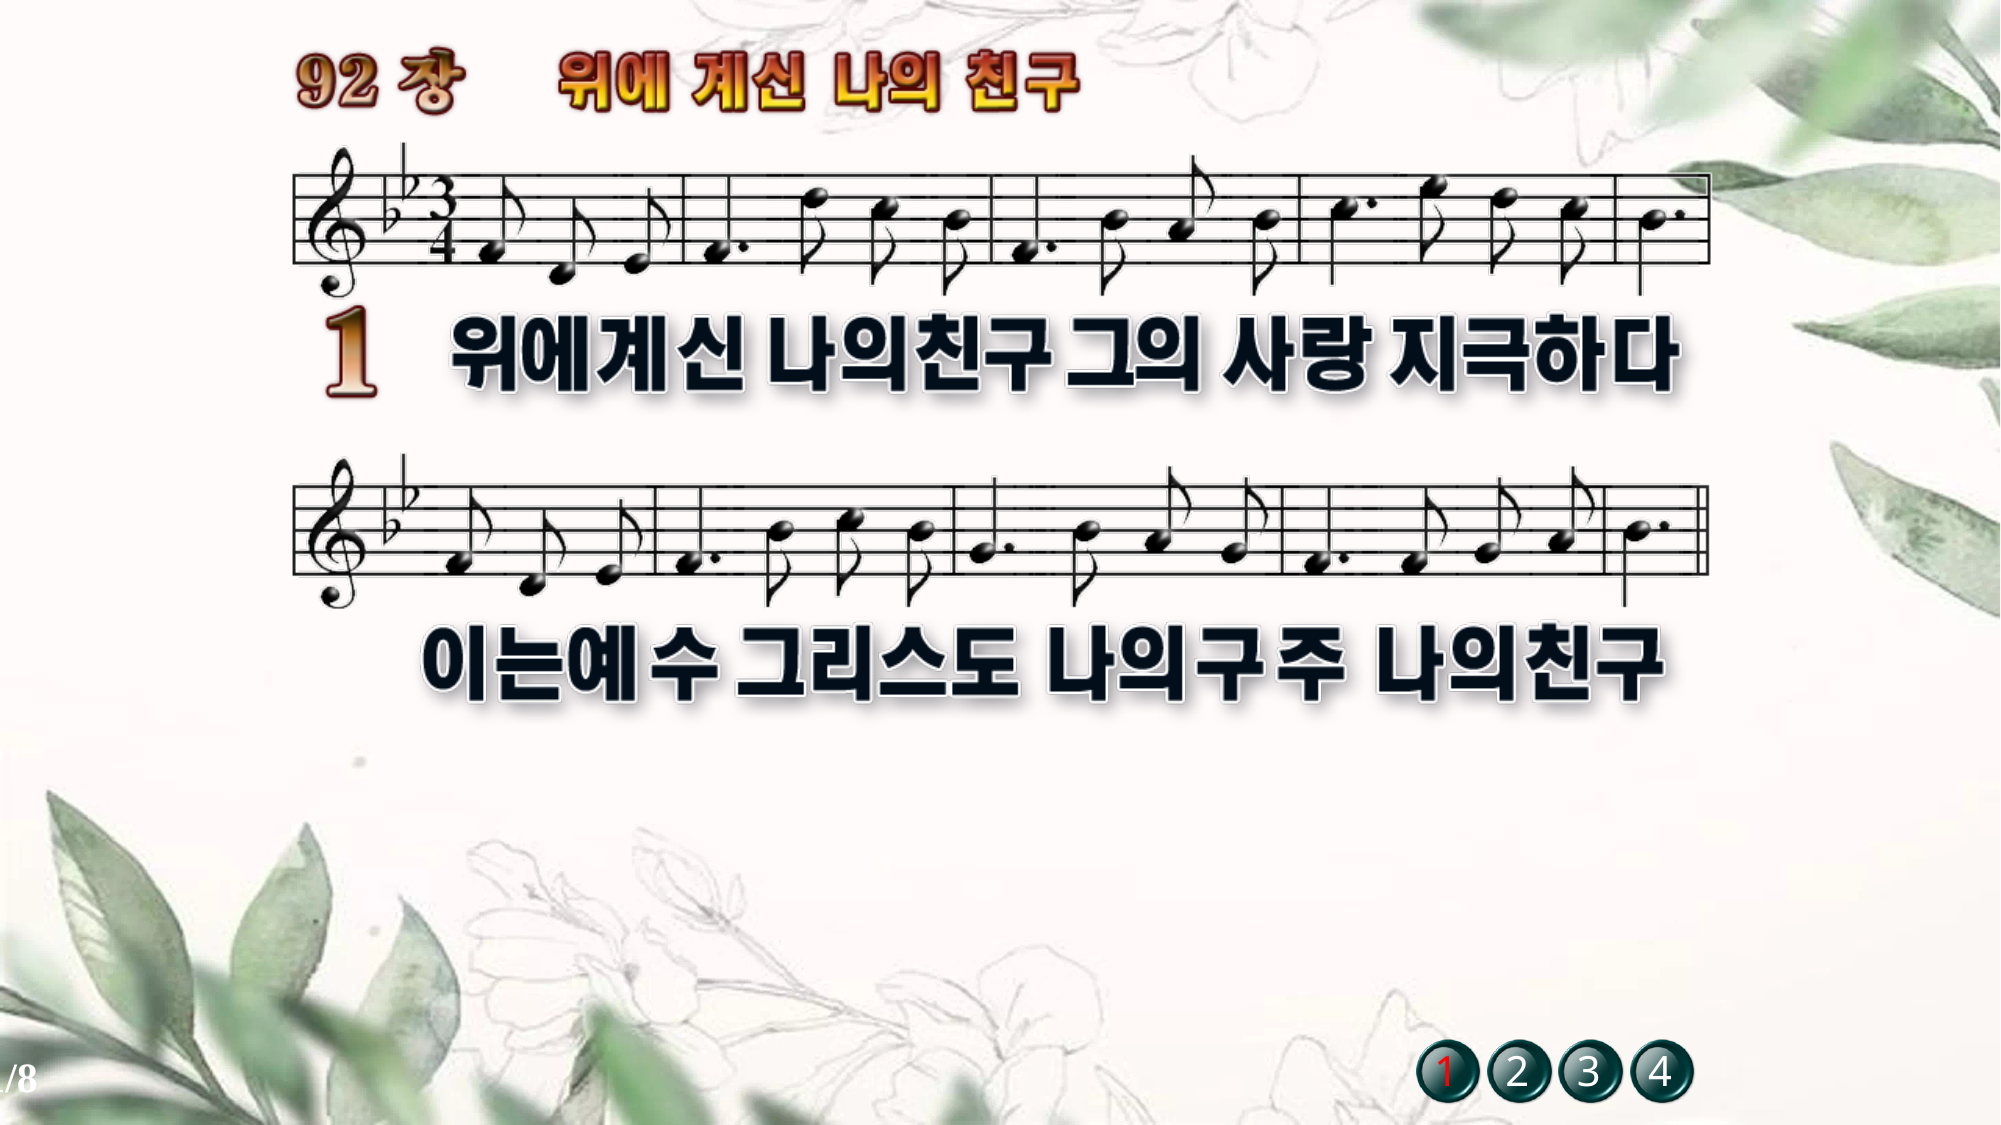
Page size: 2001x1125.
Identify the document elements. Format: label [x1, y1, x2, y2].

text_box [1484, 1035, 1555, 1106]
text_box [1413, 1035, 1484, 1106]
text_box [1627, 1035, 1697, 1106]
text_box [1555, 1035, 1626, 1106]
picture [0, 0, 2001, 1125]
